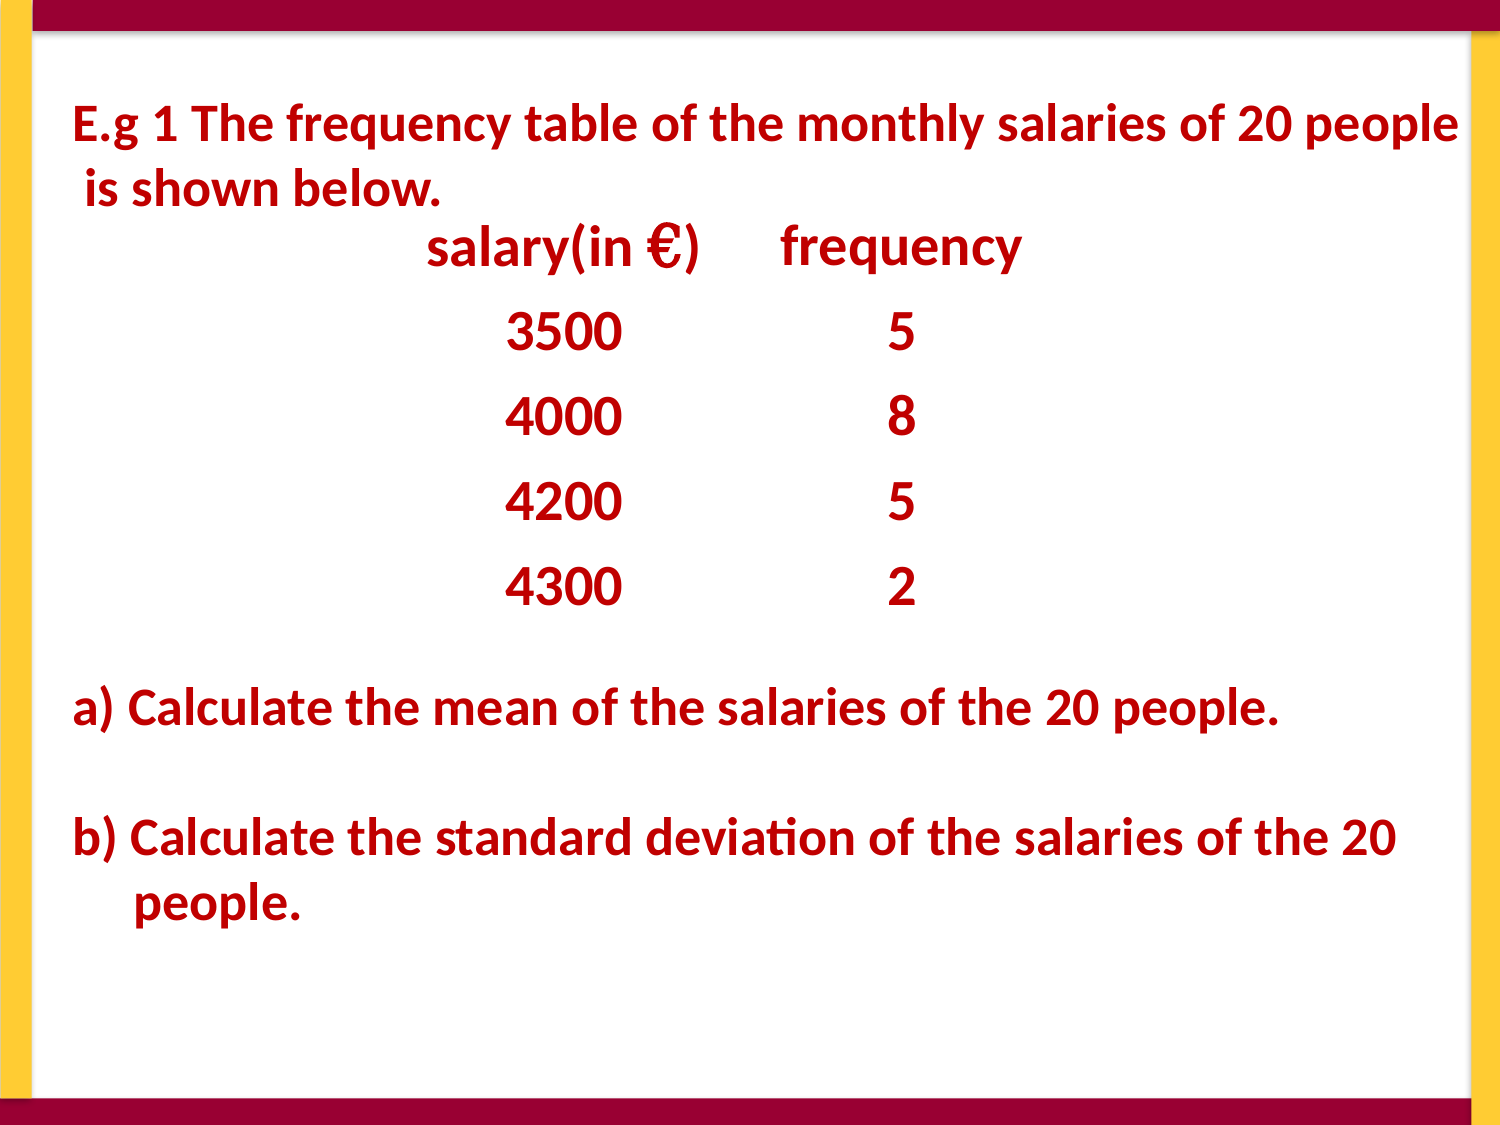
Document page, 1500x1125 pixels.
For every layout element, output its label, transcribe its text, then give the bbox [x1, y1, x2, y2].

table_header frequency [733, 208, 1071, 293]
table_header salary(in €) [396, 208, 733, 293]
table_cell 4000 [396, 378, 733, 463]
table_cell 8 [733, 378, 1071, 463]
table_cell 3500 [396, 293, 733, 378]
table_cell 2 [733, 548, 1071, 633]
table_cell 4200 [396, 463, 733, 548]
table_cell 5 [733, 293, 1071, 378]
table_cell 4300 [396, 548, 733, 633]
text_box E.g 1 The frequency table of the monthly salaries of 20 people is shown below. a) Calculate the mean of the salaries of the 20 people. b) Calculate the standard deviation of the salaries of the 20 people. [57, 79, 1478, 939]
table_cell 5 [733, 463, 1071, 548]
